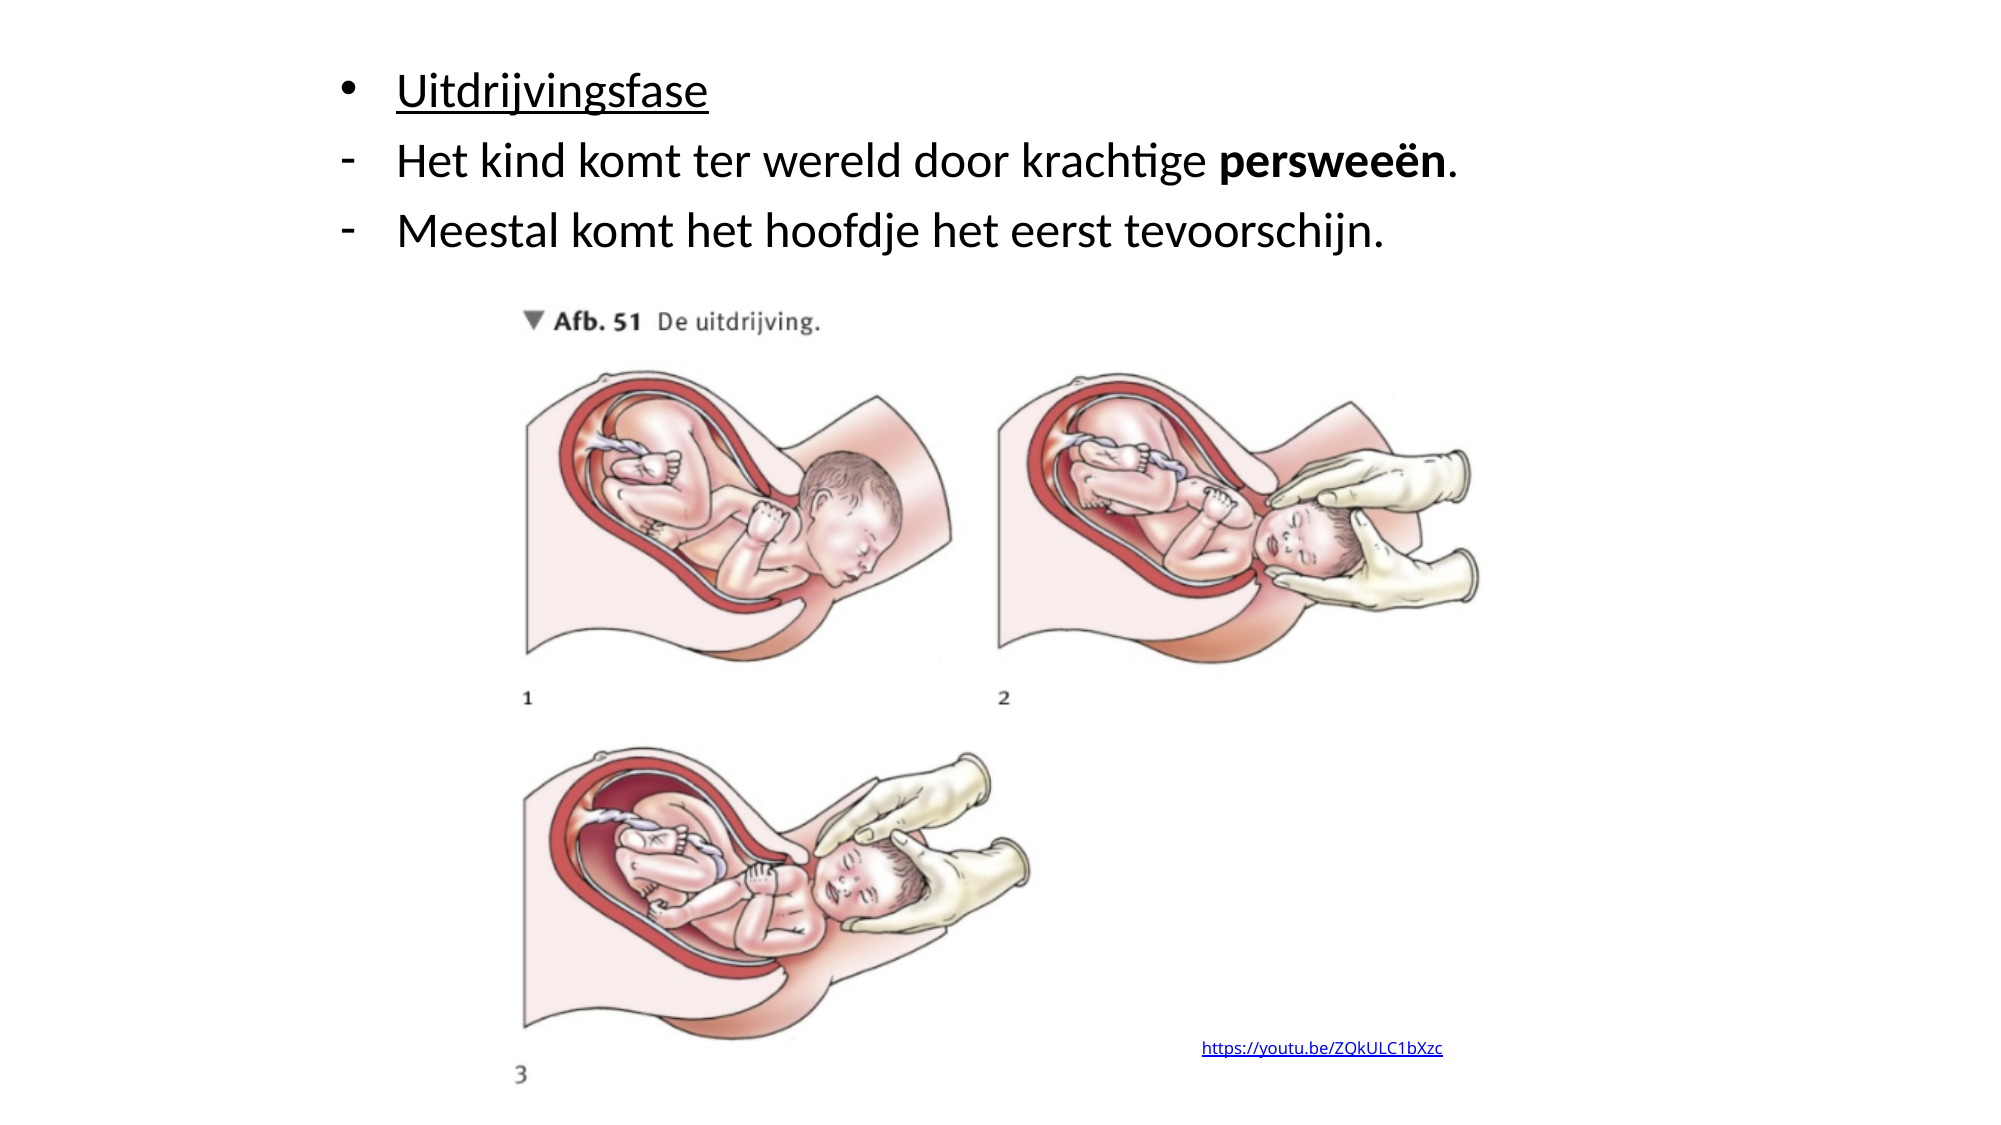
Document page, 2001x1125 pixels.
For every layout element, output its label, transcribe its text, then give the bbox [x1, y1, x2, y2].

picture [499, 299, 1501, 1097]
list Uitdrijvingsfase Het kind komt ter wereld door krachtige persweeën. Meestal komt het hoofdje het eerst tevoorschijn. [324, 50, 1675, 793]
